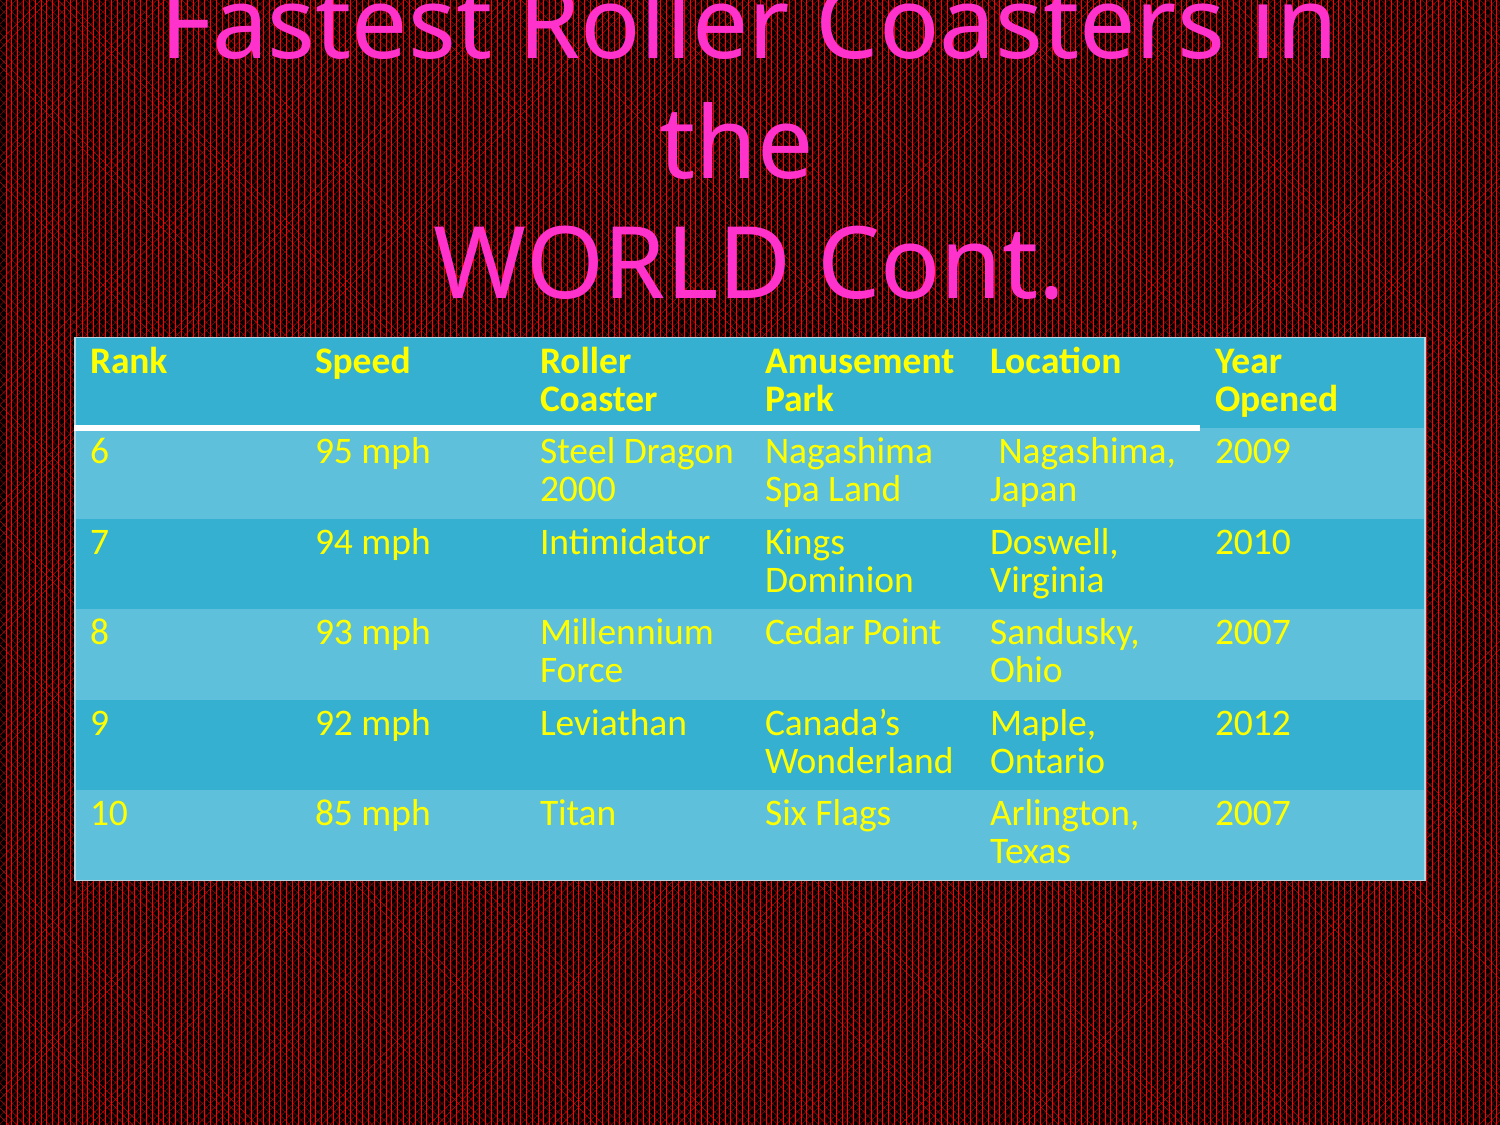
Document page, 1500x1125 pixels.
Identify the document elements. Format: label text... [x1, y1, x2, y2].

table_header Location [975, 338, 1200, 425]
title Fastest Roller Coasters in the WORLD Cont. [75, 45, 1425, 233]
table_cell 8 [76, 609, 300, 700]
table_cell 2007 [1200, 609, 1424, 700]
table_cell 93 mph [300, 609, 525, 700]
table_cell Kings Dominion [750, 519, 975, 609]
table_cell 9 [76, 700, 300, 790]
table_header Rank [76, 338, 300, 425]
table_cell Six Flags [750, 790, 975, 880]
table_cell 85 mph [300, 790, 525, 880]
table_cell Titan [525, 790, 750, 880]
table_cell 2012 [1200, 700, 1424, 790]
table_cell 95 mph [300, 431, 525, 519]
table_cell 94 mph [300, 519, 525, 609]
table_cell Steel Dragon 2000 [525, 431, 750, 519]
table_cell 10 [76, 790, 300, 880]
table_cell Nagashima Spa Land [750, 431, 975, 519]
table_cell 6 [76, 431, 300, 519]
table_cell Arlington, Texas [975, 790, 1200, 880]
table_cell Intimidator [525, 519, 750, 609]
table_header Roller Coaster [525, 338, 750, 425]
table_cell Canada’s Wonderland [750, 700, 975, 790]
table_cell Leviathan [525, 700, 750, 790]
table_cell 2009 [1200, 428, 1424, 519]
table_header Speed [300, 338, 525, 425]
table_cell 2010 [1200, 519, 1424, 609]
table_cell Sandusky, Ohio [975, 609, 1200, 700]
table_cell Millennium Force [525, 609, 750, 700]
table_cell 2007 [1200, 790, 1424, 880]
table_header Year Opened [1200, 338, 1424, 428]
table_cell 7 [76, 519, 300, 609]
table_cell Doswell, Virginia [975, 519, 1200, 609]
table_header Amusement Park [750, 338, 975, 425]
table_cell 92 mph [300, 700, 525, 790]
table_cell Cedar Point [750, 609, 975, 700]
table_cell Nagashima, Japan [975, 431, 1200, 519]
table_cell Maple, Ontario [975, 700, 1200, 790]
